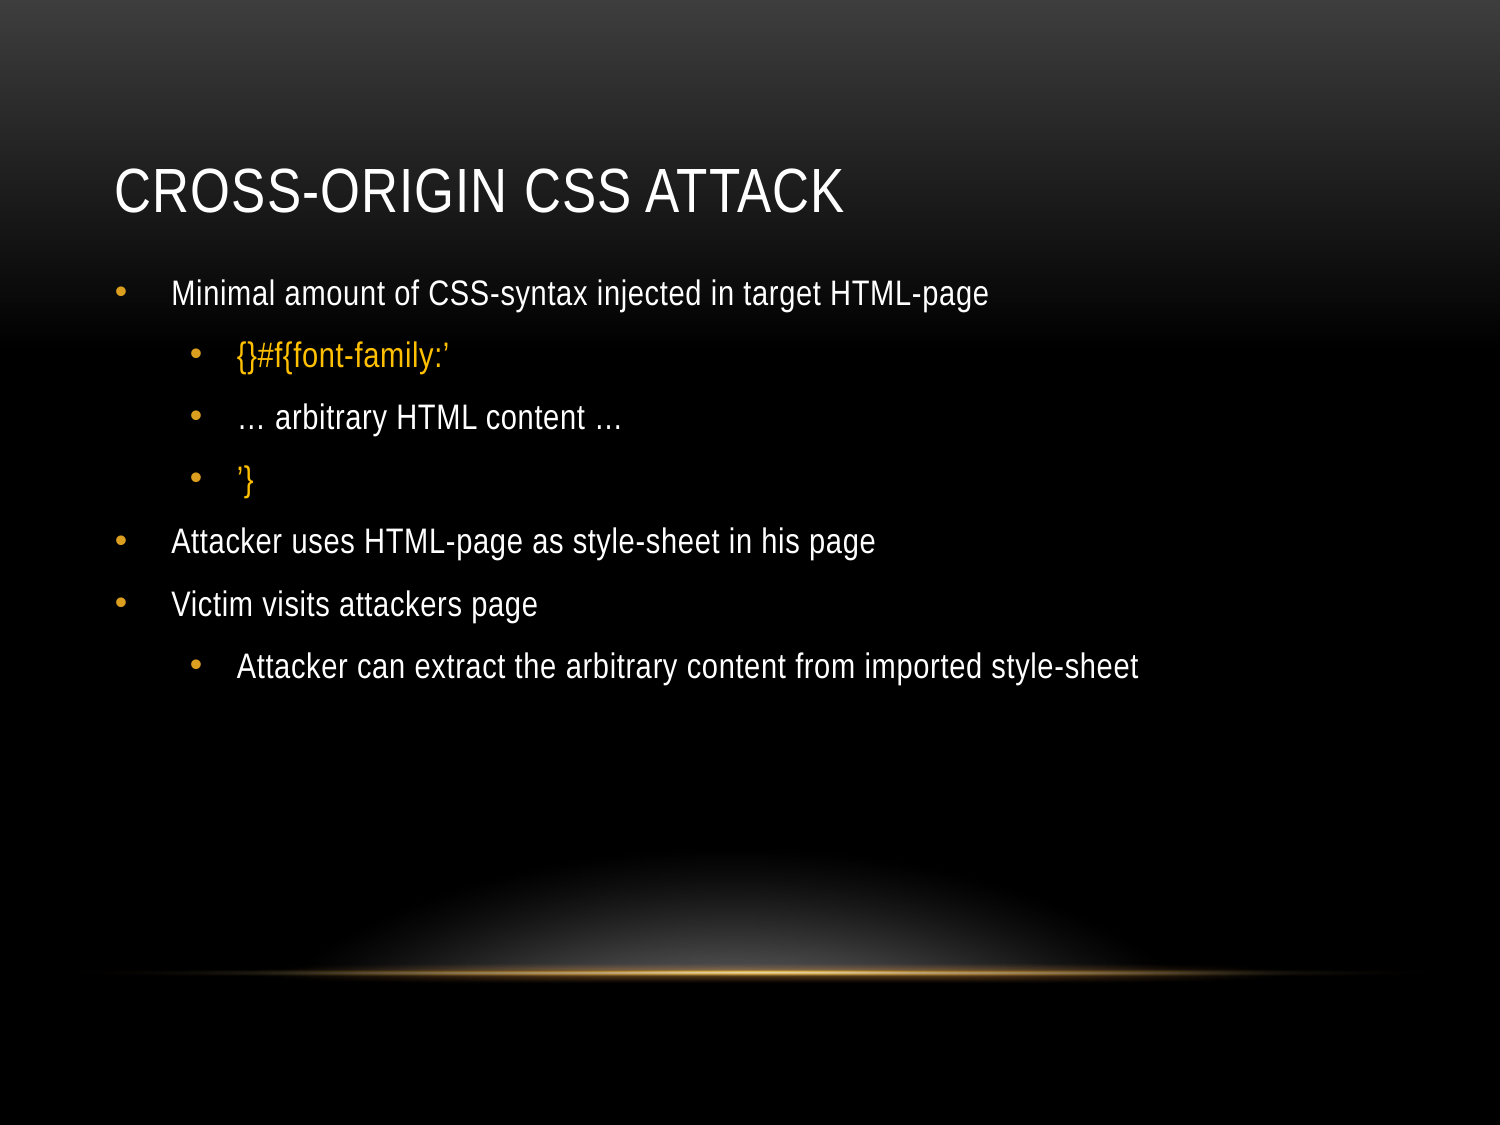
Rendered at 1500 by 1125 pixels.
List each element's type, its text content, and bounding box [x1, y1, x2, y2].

title Cross-origin CSS attack [99, 45, 1400, 233]
list Minimal amount of CSS-syntax injected in target HTML-page {}#f{font-family:’ … arbitrary HTML content … ’} Attacker uses HTML-page as style-sheet in his page Victim visits attackers page Attacker can extract the arbitrary content from imported style-sheet [99, 262, 1400, 938]
picture [0, 0, 1500, 1125]
